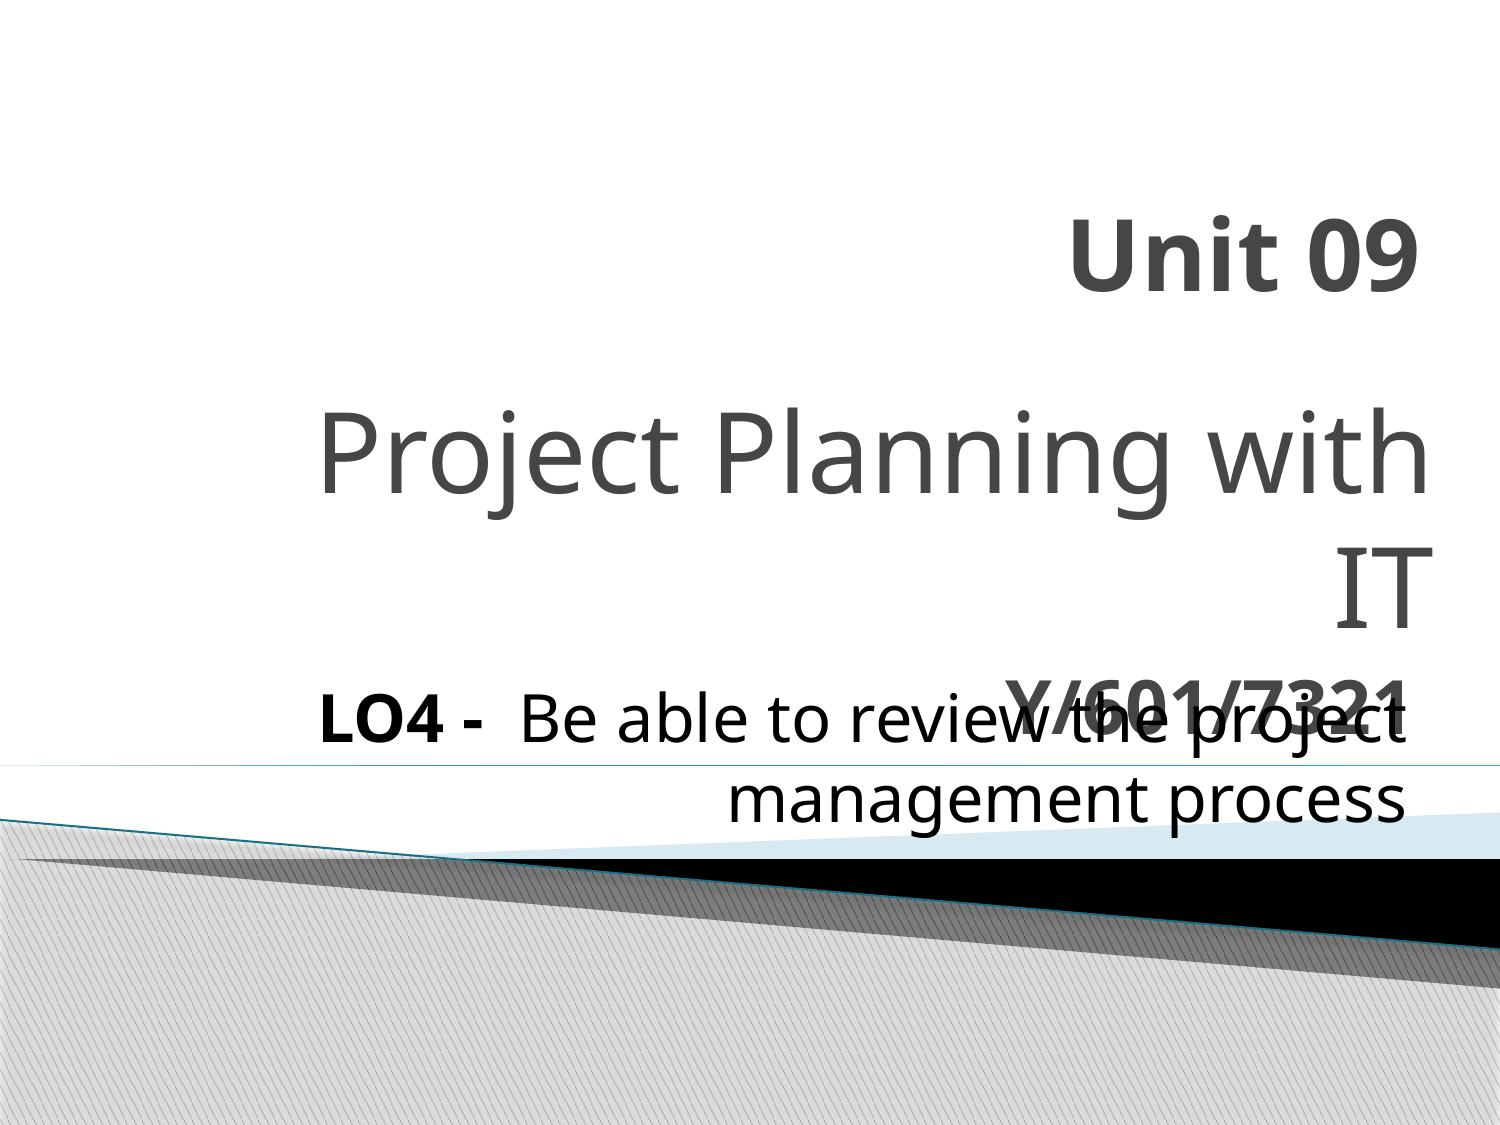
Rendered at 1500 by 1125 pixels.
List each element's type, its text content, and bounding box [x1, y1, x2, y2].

text_box LO4 - Be able to review the project management process [302, 668, 1423, 844]
title Unit 09 [161, 19, 1437, 320]
subtitle Project Planning with IT Y/601/7321 [177, 373, 1453, 624]
picture [5, 859, 1500, 989]
